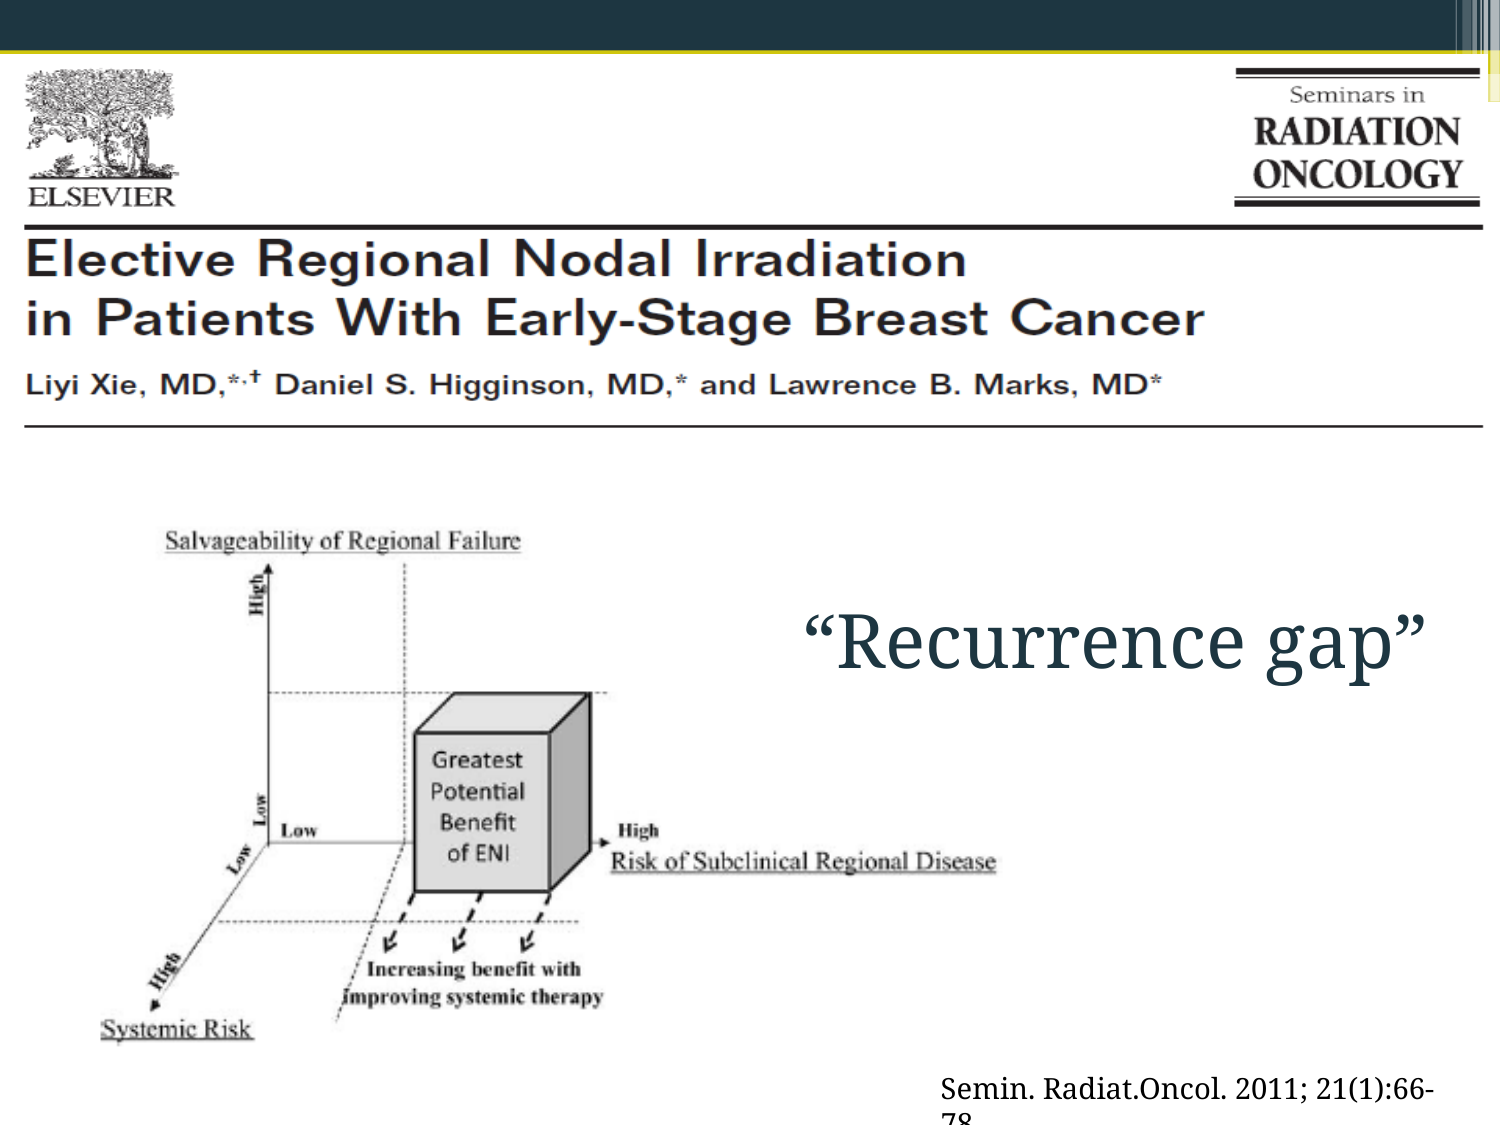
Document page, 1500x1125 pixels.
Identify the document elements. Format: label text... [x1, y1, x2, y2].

picture [60, 447, 1081, 1059]
text_box “Recurrence gap” [1087, 586, 1444, 691]
text_box Semin. Radiat.Oncol. 2011; 21(1):66-78 [925, 1062, 1477, 1125]
picture [0, 54, 1489, 433]
